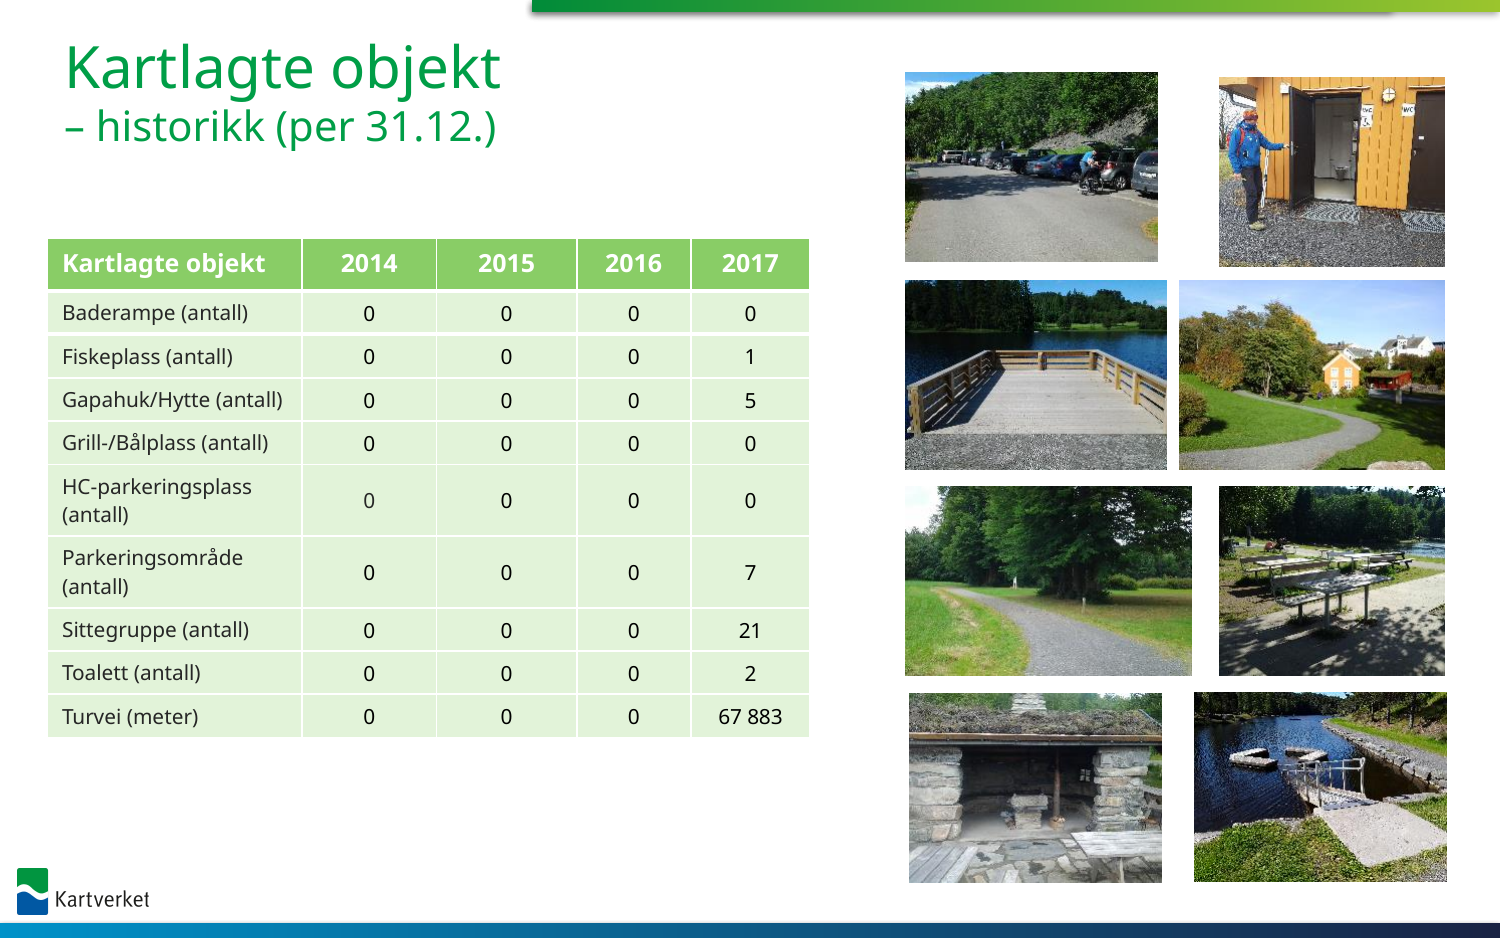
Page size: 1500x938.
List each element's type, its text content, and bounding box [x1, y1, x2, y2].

table_cell 1 [692, 336, 809, 377]
table_cell 0 [437, 652, 576, 693]
picture [905, 72, 1158, 262]
table_header 2014 [303, 239, 436, 289]
table_cell 0 [303, 336, 436, 377]
table_cell 7 [692, 537, 809, 607]
table_cell 0 [578, 537, 690, 607]
table_cell 0 [578, 465, 690, 535]
table_cell 0 [437, 422, 576, 464]
table_cell Gapahuk/Hytte (antall) [48, 379, 301, 420]
table_cell 0 [437, 336, 576, 377]
table_cell 0 [303, 465, 436, 535]
table_cell Baderampe (antall) [48, 293, 301, 332]
table_cell 2 [692, 652, 809, 693]
table_cell 0 [578, 652, 690, 693]
picture [1194, 692, 1448, 882]
table_cell 0 [303, 379, 436, 420]
table_cell Parkeringsområde (antall) [48, 537, 301, 607]
table_cell 0 [578, 336, 690, 377]
table_cell HC-parkeringsplass (antall) [48, 465, 301, 535]
table_cell Sittegruppe (antall) [48, 609, 301, 650]
table_header 2016 [578, 239, 690, 289]
table_cell 0 [437, 465, 576, 535]
table_cell 0 [303, 537, 436, 607]
table_cell 0 [578, 379, 690, 420]
table_cell 0 [303, 652, 436, 693]
picture [909, 693, 1163, 884]
table_cell 0 [303, 609, 436, 650]
table_cell 0 [437, 609, 576, 650]
picture [905, 486, 1193, 676]
picture [1219, 77, 1445, 267]
table_cell 0 [437, 537, 576, 607]
table_cell 0 [303, 695, 436, 737]
table_cell 0 [692, 465, 809, 535]
table_cell Fiskeplass (antall) [48, 336, 301, 377]
table_cell 5 [692, 379, 809, 420]
table_cell 0 [578, 609, 690, 650]
table_cell 0 [578, 695, 690, 737]
picture [905, 280, 1167, 470]
table_cell 0 [578, 422, 690, 464]
table_cell 0 [437, 293, 576, 332]
table_cell 67 883 [692, 695, 809, 737]
table_cell Grill-/Bålplass (antall) [48, 422, 301, 464]
table_header Kartlagte objekt [48, 239, 301, 289]
picture [1219, 486, 1445, 676]
table_cell Turvei (meter) [48, 695, 301, 737]
table_header 2017 [692, 239, 809, 289]
picture [1179, 280, 1445, 470]
table_header 2015 [437, 239, 576, 289]
table_cell 0 [437, 695, 576, 737]
table_cell 0 [578, 293, 690, 332]
table_cell Toalett (antall) [48, 652, 301, 693]
table_cell 0 [303, 293, 436, 332]
table_cell 0 [437, 379, 576, 420]
text_box Kartlagte objekt – historikk (per 31.12.) [49, 14, 1431, 158]
table_cell 0 [692, 422, 809, 464]
table_cell 0 [692, 293, 809, 332]
table_cell 21 [692, 609, 809, 650]
table_cell 0 [303, 422, 436, 464]
